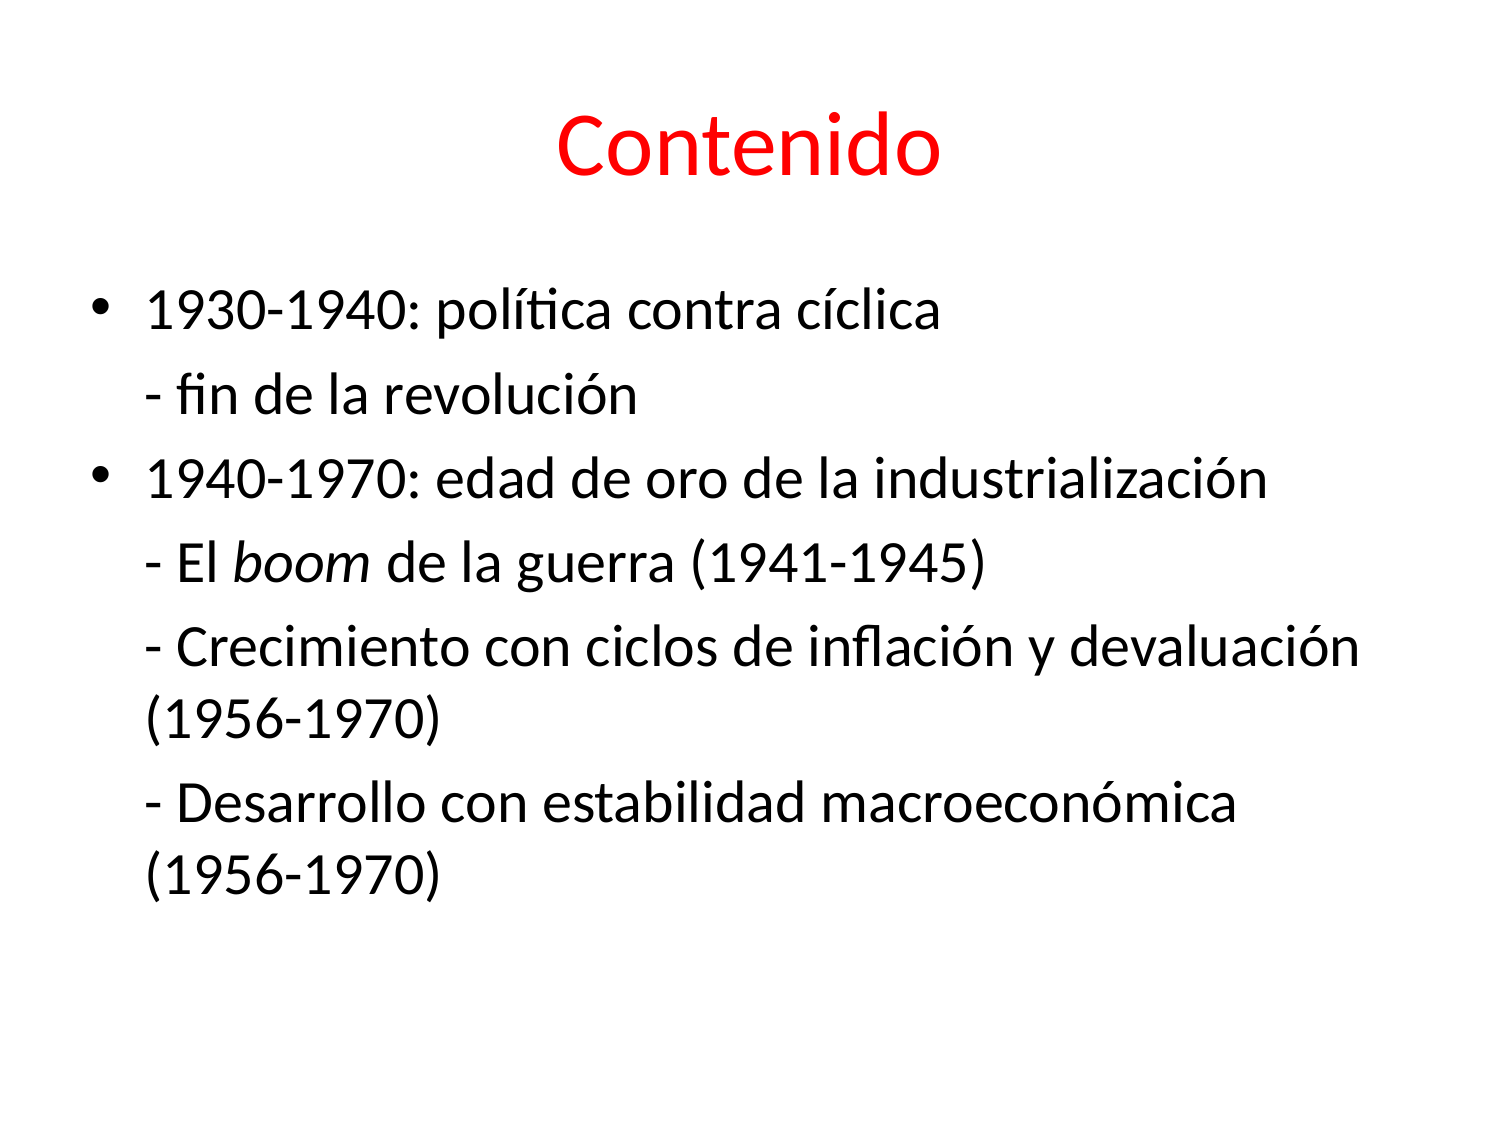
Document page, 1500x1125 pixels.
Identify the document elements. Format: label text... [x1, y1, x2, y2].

list 1930-1940: política contra cíclica - fin de la revolución 1940-1970: edad de oro de la industrialización - El boom de la guerra (1941-1945) - Crecimiento con ciclos de inflación y devaluación (1956-1970) - Desarrollo con estabilidad macroeconómica (1956-1970) [75, 262, 1425, 1005]
title Contenido [75, 45, 1425, 233]
